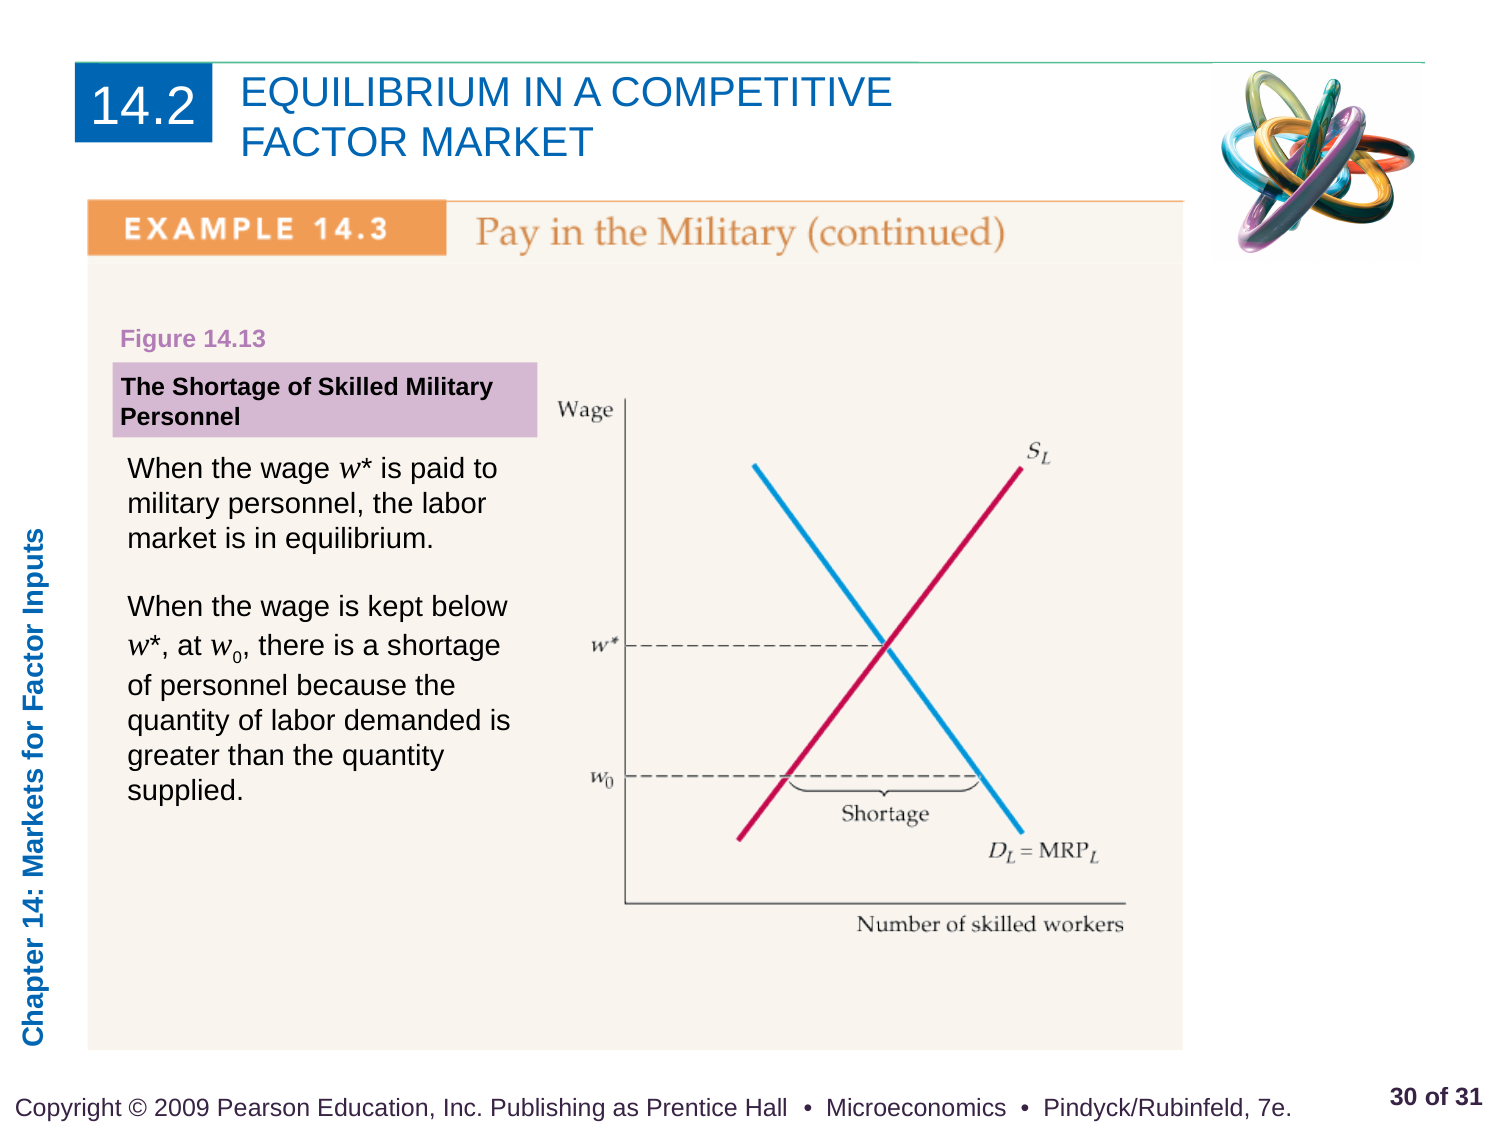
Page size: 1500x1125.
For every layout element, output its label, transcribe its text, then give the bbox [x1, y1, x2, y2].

picture [1212, 63, 1422, 263]
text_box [1420, 62, 1426, 69]
picture [512, 362, 1184, 963]
text_box Figure 14.13 [112, 312, 288, 363]
text_box The Shortage of Skilled Military Personnel [112, 362, 507, 437]
text_box [87, 273, 1183, 1050]
picture [87, 199, 1185, 265]
text_box When the wage w* is paid to military personnel, the labor market is in equilibrium. When the wage is kept below w*, at w0, there is a shortage of personnel because the quantity of labor demanded is greater than the quantity supplied. [112, 437, 505, 950]
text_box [74, 62, 1213, 143]
